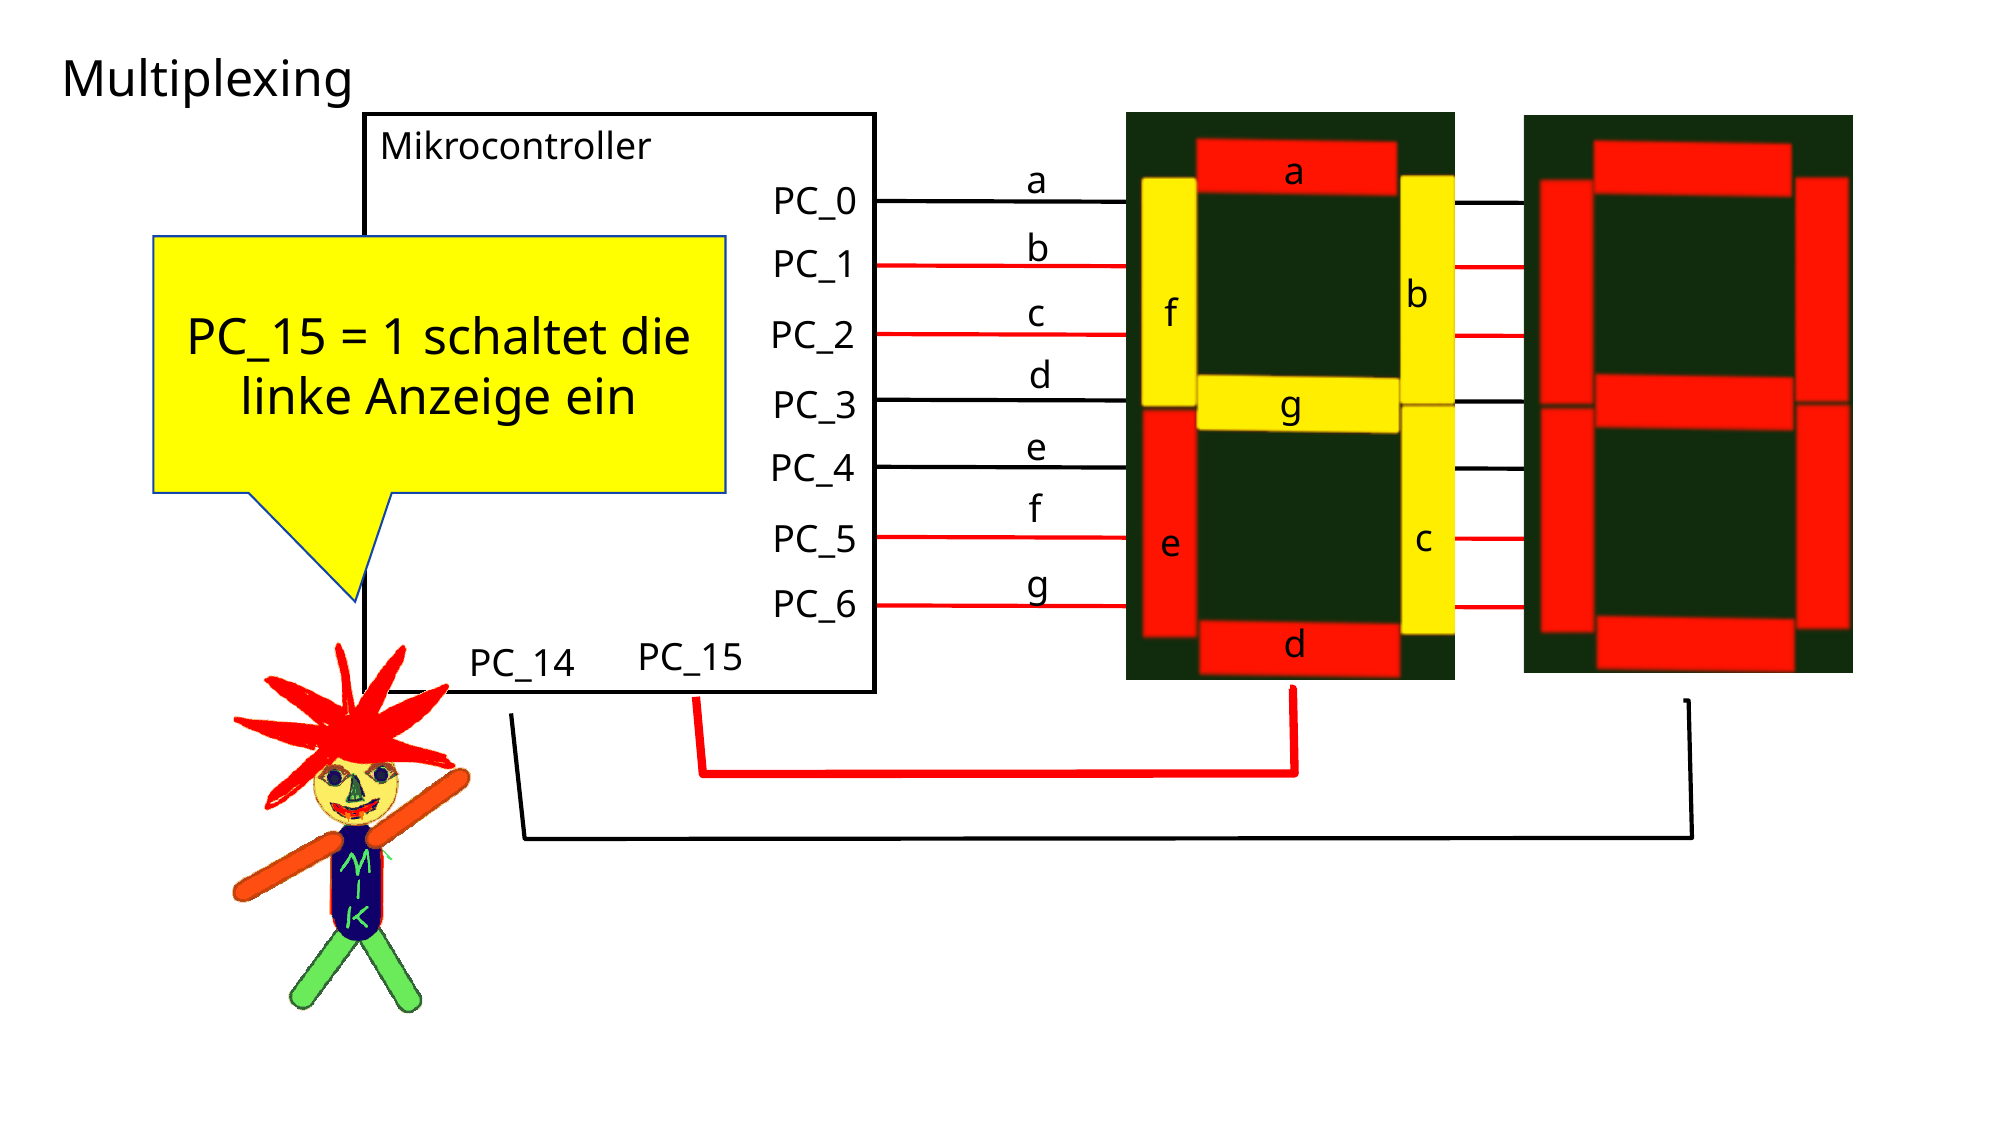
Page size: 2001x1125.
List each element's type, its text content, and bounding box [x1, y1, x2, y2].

text_box Mikrocontroller [364, 113, 876, 693]
text_box PC_14 [454, 631, 590, 692]
text_box e [1011, 470, 1062, 476]
text_box PC_5 [757, 507, 872, 568]
picture [1126, 112, 1455, 680]
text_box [777, 200, 1126, 204]
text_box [854, 399, 1126, 403]
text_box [845, 466, 1126, 470]
text_box b [1011, 268, 1064, 277]
text_box f [1014, 477, 1057, 536]
text_box c [1012, 281, 1060, 333]
text_box [695, 688, 1294, 711]
text_box d [1014, 343, 1067, 399]
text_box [1455, 536, 1523, 540]
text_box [842, 333, 1126, 337]
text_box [1455, 200, 1523, 204]
text_box PC_4 [755, 436, 875, 497]
text_box PC_15 [622, 625, 759, 686]
text_box a [1011, 148, 1063, 200]
text_box PC_0 [757, 169, 873, 230]
text_box PC_2 [755, 303, 896, 364]
text_box [511, 700, 1692, 839]
text_box PC_3 [757, 373, 872, 434]
picture [1523, 115, 1853, 673]
text_box g [1011, 552, 1065, 605]
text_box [1455, 333, 1523, 337]
text_box b [1011, 216, 1064, 265]
text_box c [1012, 337, 1060, 342]
picture [207, 633, 486, 1022]
text_box g [1011, 608, 1065, 613]
text_box a [1011, 204, 1063, 209]
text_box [1455, 466, 1523, 470]
text_box PC_1 [757, 232, 872, 293]
text_box e [1011, 415, 1062, 466]
text_box PC_6 [757, 572, 872, 633]
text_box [848, 536, 1126, 540]
text_box PC_15 = 1 schaltet die linke Anzeige ein [152, 235, 727, 604]
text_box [1455, 399, 1523, 403]
title Multiplexing [3, 0, 412, 116]
